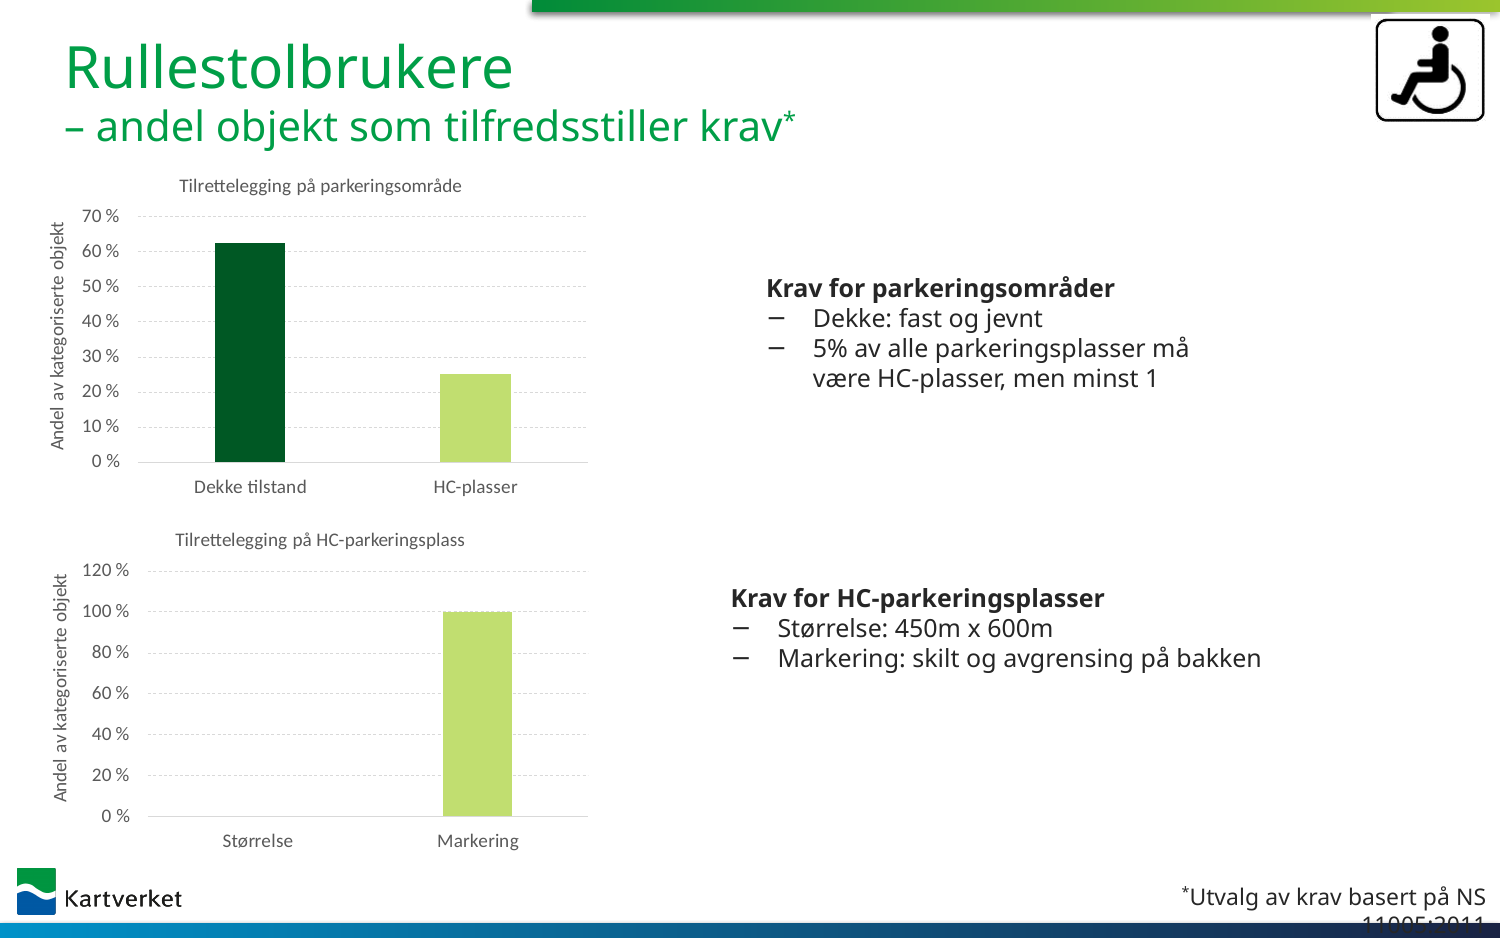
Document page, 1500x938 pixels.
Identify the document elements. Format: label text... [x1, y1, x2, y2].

picture [1371, 13, 1491, 127]
text_box Krav for parkeringsområder Dekke: fast og jevnt 5% av alle parkeringsplasser må være HC-plasser, men minst 1 [751, 264, 1232, 400]
text_box Rullestolbrukere – andel objekt som tilfredsstiller krav* [49, 23, 1431, 158]
text_box Krav for HC-parkeringsplasser Størrelse: 450m x 600m Markering: skilt og avgrensing på bakken [715, 574, 1278, 680]
picture [41, 166, 599, 505]
picture [41, 520, 599, 859]
text_box *Utvalg av krav basert på NS 11005:2011 [1068, 873, 1500, 938]
